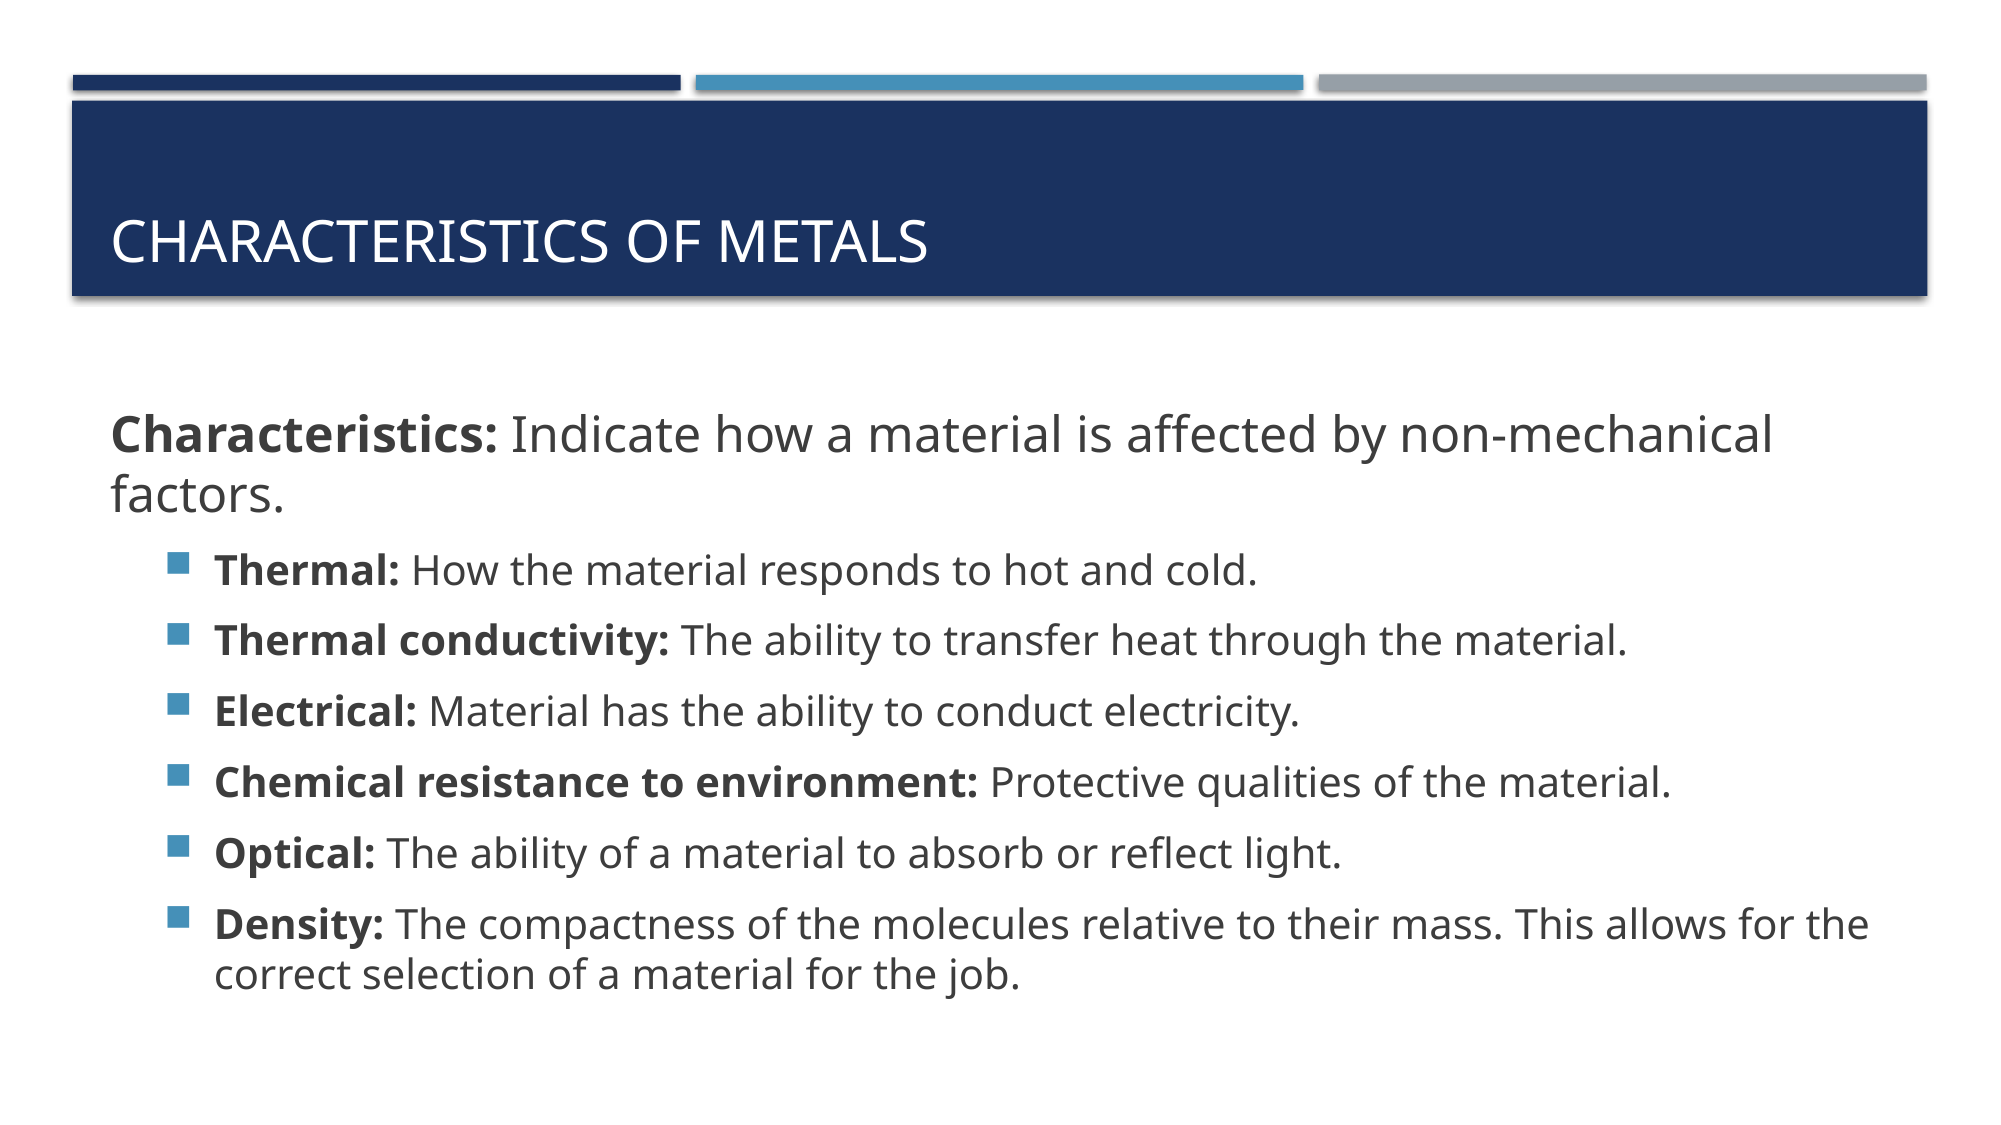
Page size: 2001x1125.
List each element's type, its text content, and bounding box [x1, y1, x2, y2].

title Characteristics of metals [95, 115, 1905, 282]
list Characteristics: Indicate how a material is affected by non-mechanical factors. Thermal: How the material responds to hot and cold. Thermal conductivity: The ability to transfer heat through the material. Electrical: Material has the ability to conduct electricity. Chemical resistance to environment: Protective qualities of the material. Optical: The ability of a material to absorb or reflect light. Density: The compactness of the molecules relative to their mass. This allows for the correct selection of a material for the job. [95, 326, 1905, 1074]
